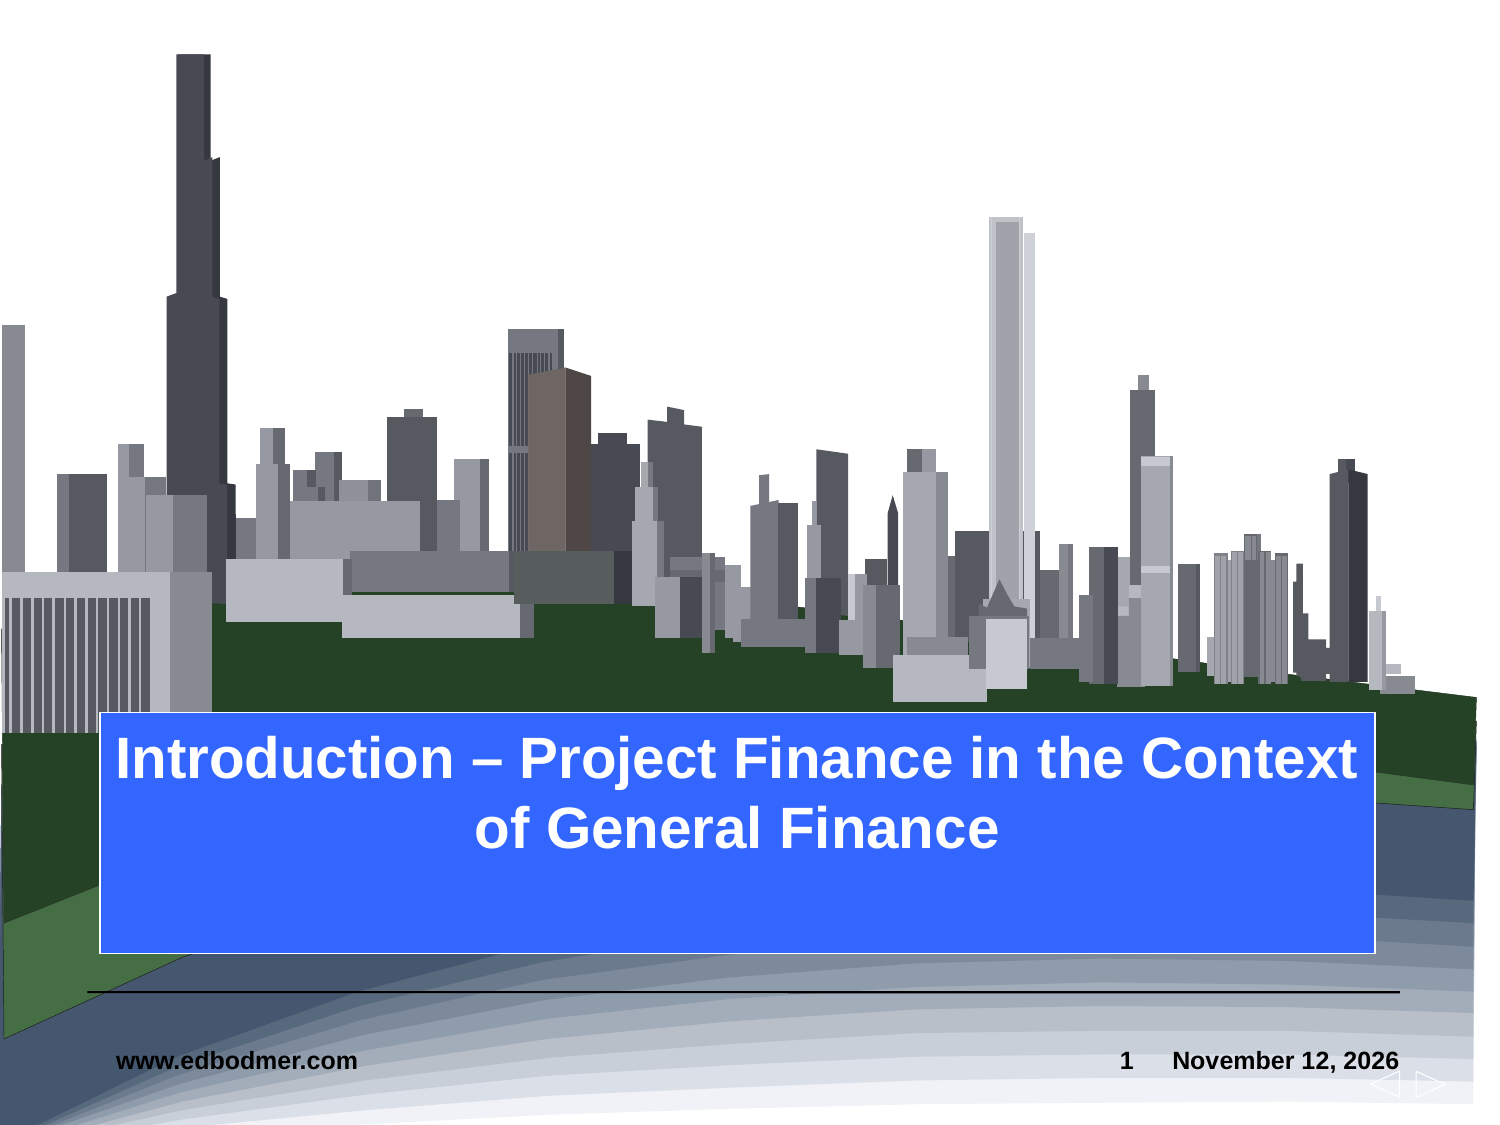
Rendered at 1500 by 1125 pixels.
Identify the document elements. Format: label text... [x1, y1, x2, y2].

title Introduction – Project Finance in the Context of General Finance [99, 712, 1376, 954]
